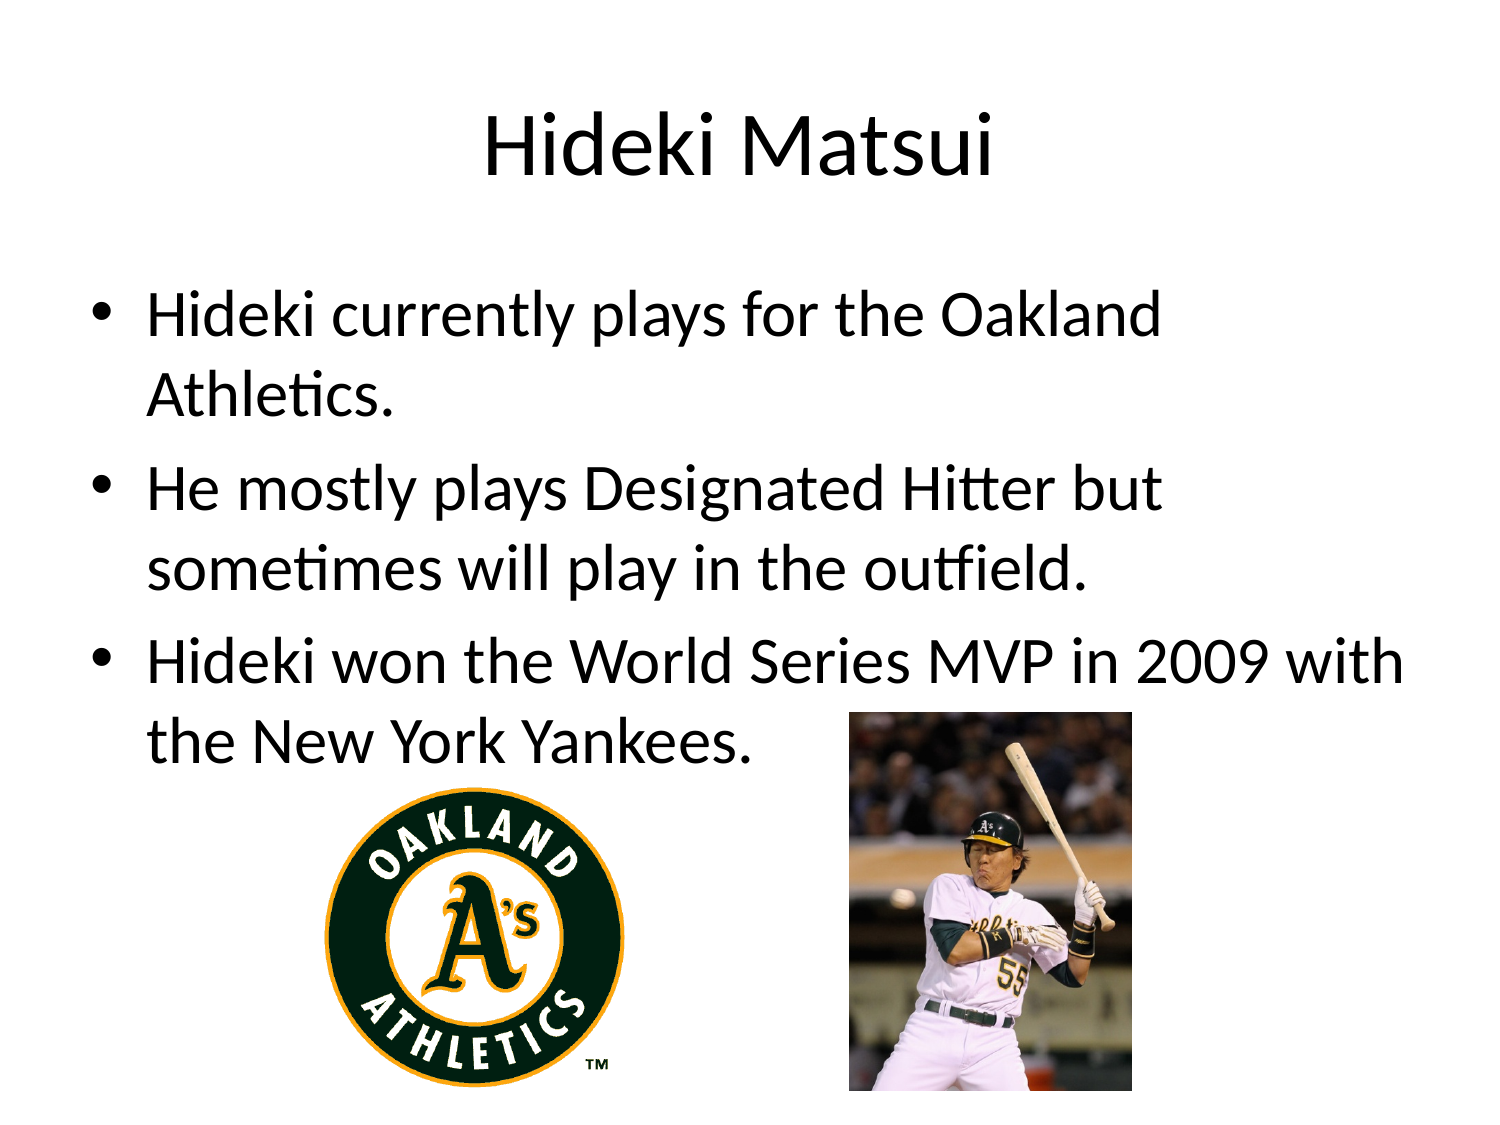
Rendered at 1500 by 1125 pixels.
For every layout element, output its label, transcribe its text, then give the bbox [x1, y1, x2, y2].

picture [324, 787, 626, 1088]
title Hideki Matsui [75, 45, 1425, 233]
list Hideki currently plays for the Oakland Athletics. He mostly plays Designated Hitter but sometimes will play in the outfield. Hideki won the World Series MVP in 2009 with the New York Yankees. [75, 262, 1425, 1005]
picture [849, 712, 1133, 1091]
